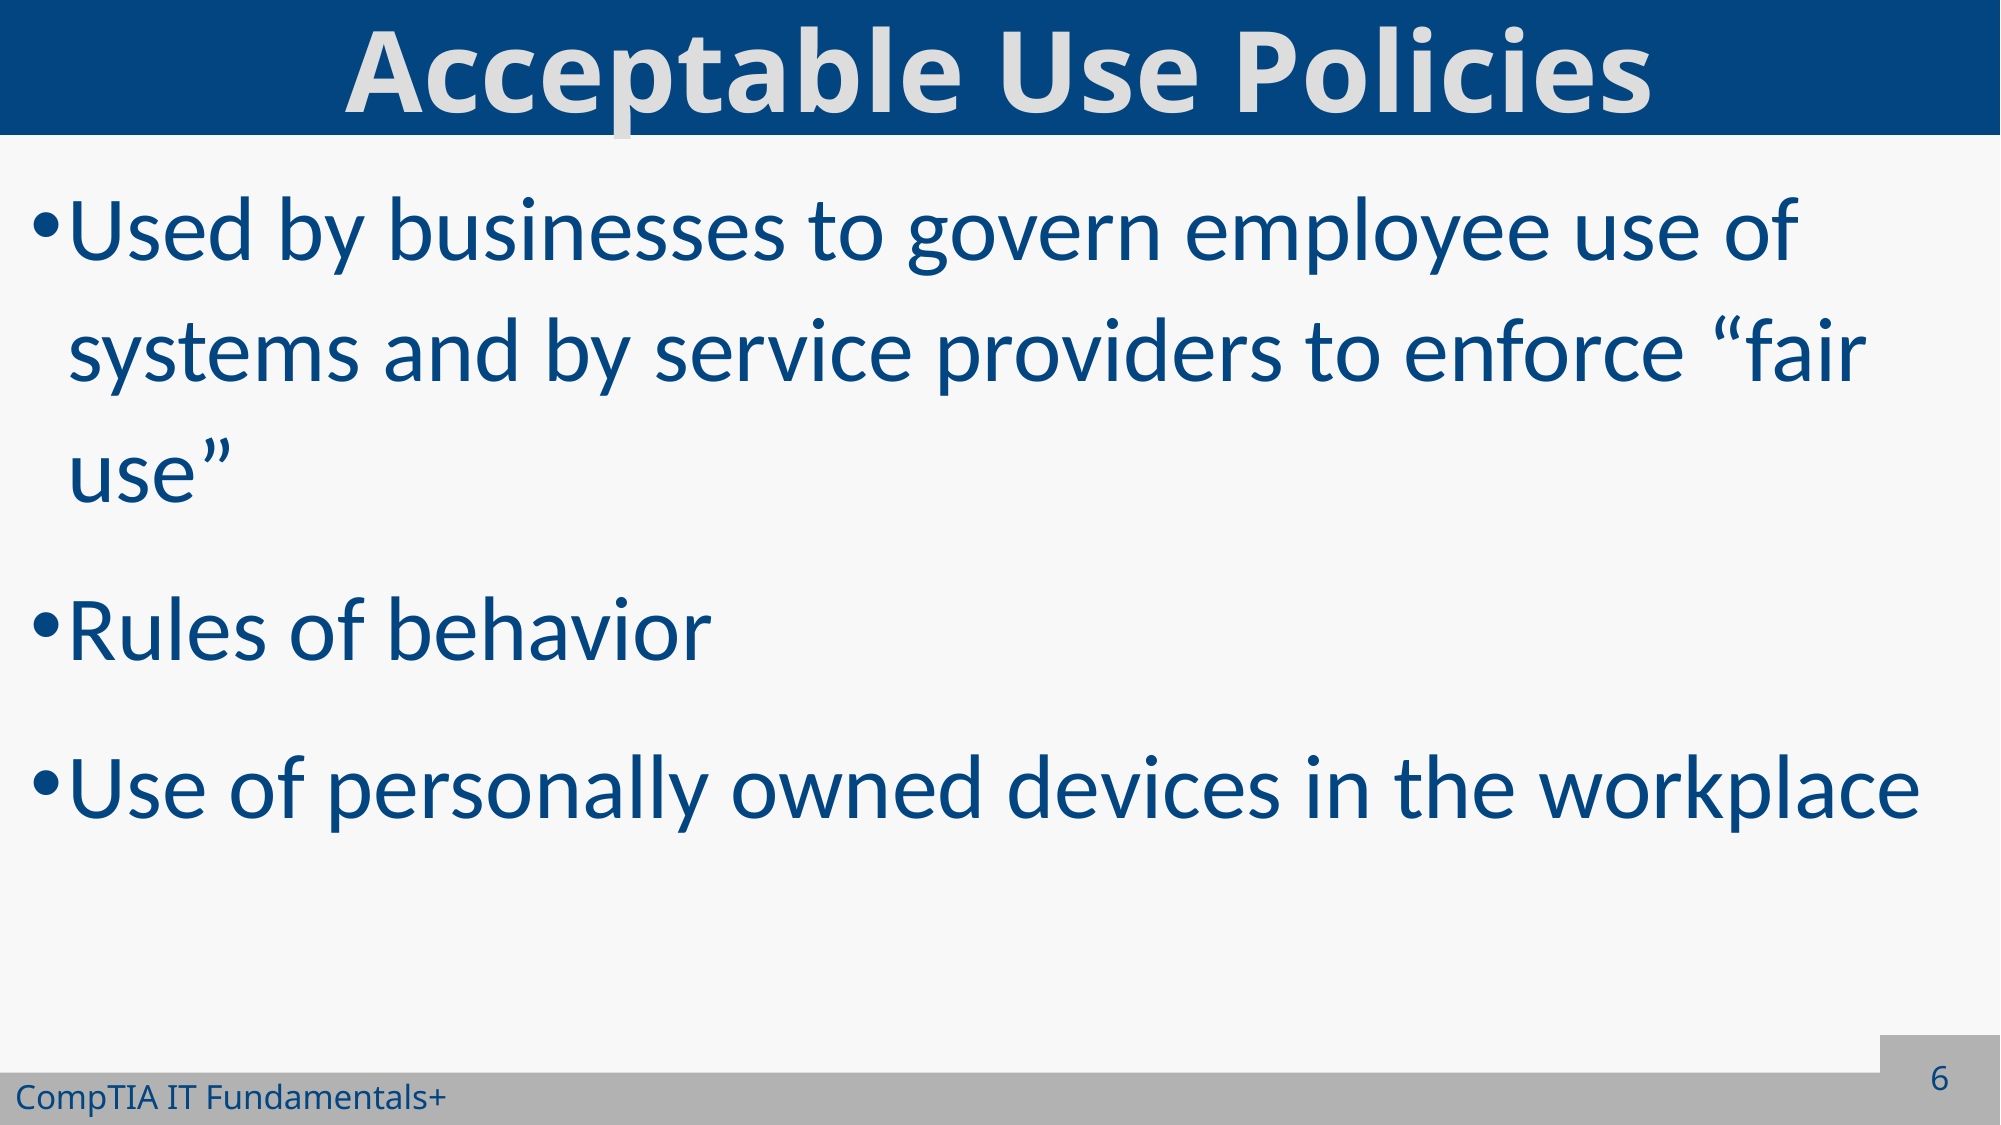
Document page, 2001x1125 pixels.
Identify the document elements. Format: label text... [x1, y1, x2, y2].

title Acceptable Use Policies [0, 0, 2000, 135]
footer CompTIA IT Fundamentals+ [0, 1072, 1880, 1125]
slide_number 6 [1880, 1035, 2000, 1125]
list Used by businesses to govern employee use of systems and by service providers to enforce “fair use” Rules of behavior Use of personally owned devices in the workplace [15, 149, 1980, 1065]
